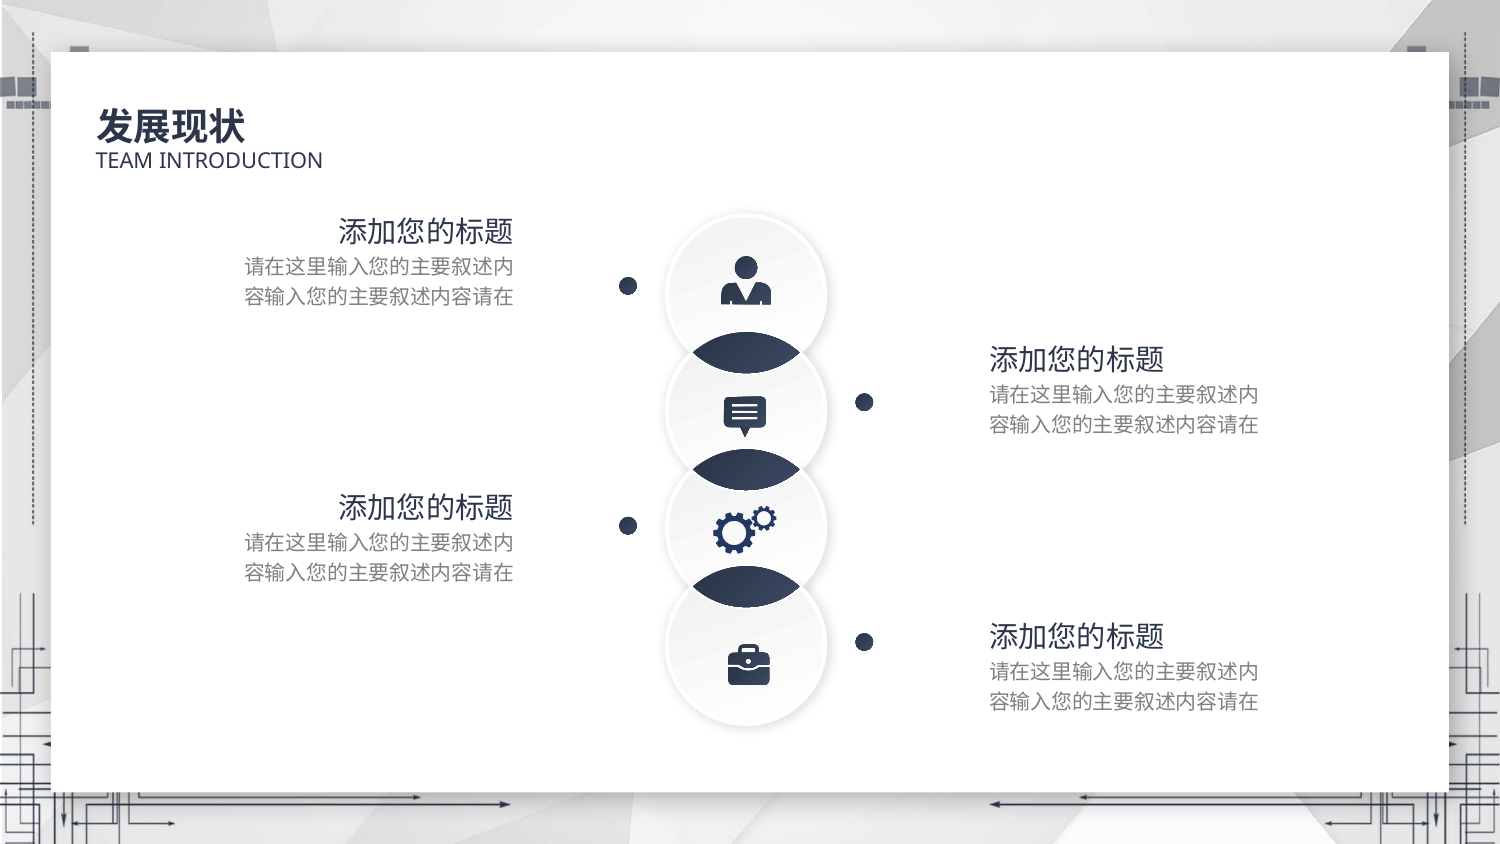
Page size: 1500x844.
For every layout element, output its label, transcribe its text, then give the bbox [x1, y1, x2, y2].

text_box 添加您的标题 请在这里输入您的主要叙述内容输入您的主要叙述内容请在 [224, 475, 529, 592]
picture [0, 0, 1500, 844]
text_box 添加您的标题 请在这里输入您的主要叙述内容输入您的主要叙述内容请在 [974, 604, 1279, 721]
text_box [95, 91, 340, 177]
text_box 添加您的标题 请在这里输入您的主要叙述内容输入您的主要叙述内容请在 [224, 199, 529, 316]
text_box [618, 215, 874, 724]
text_box 添加您的标题 请在这里输入您的主要叙述内容输入您的主要叙述内容请在 [974, 327, 1279, 444]
